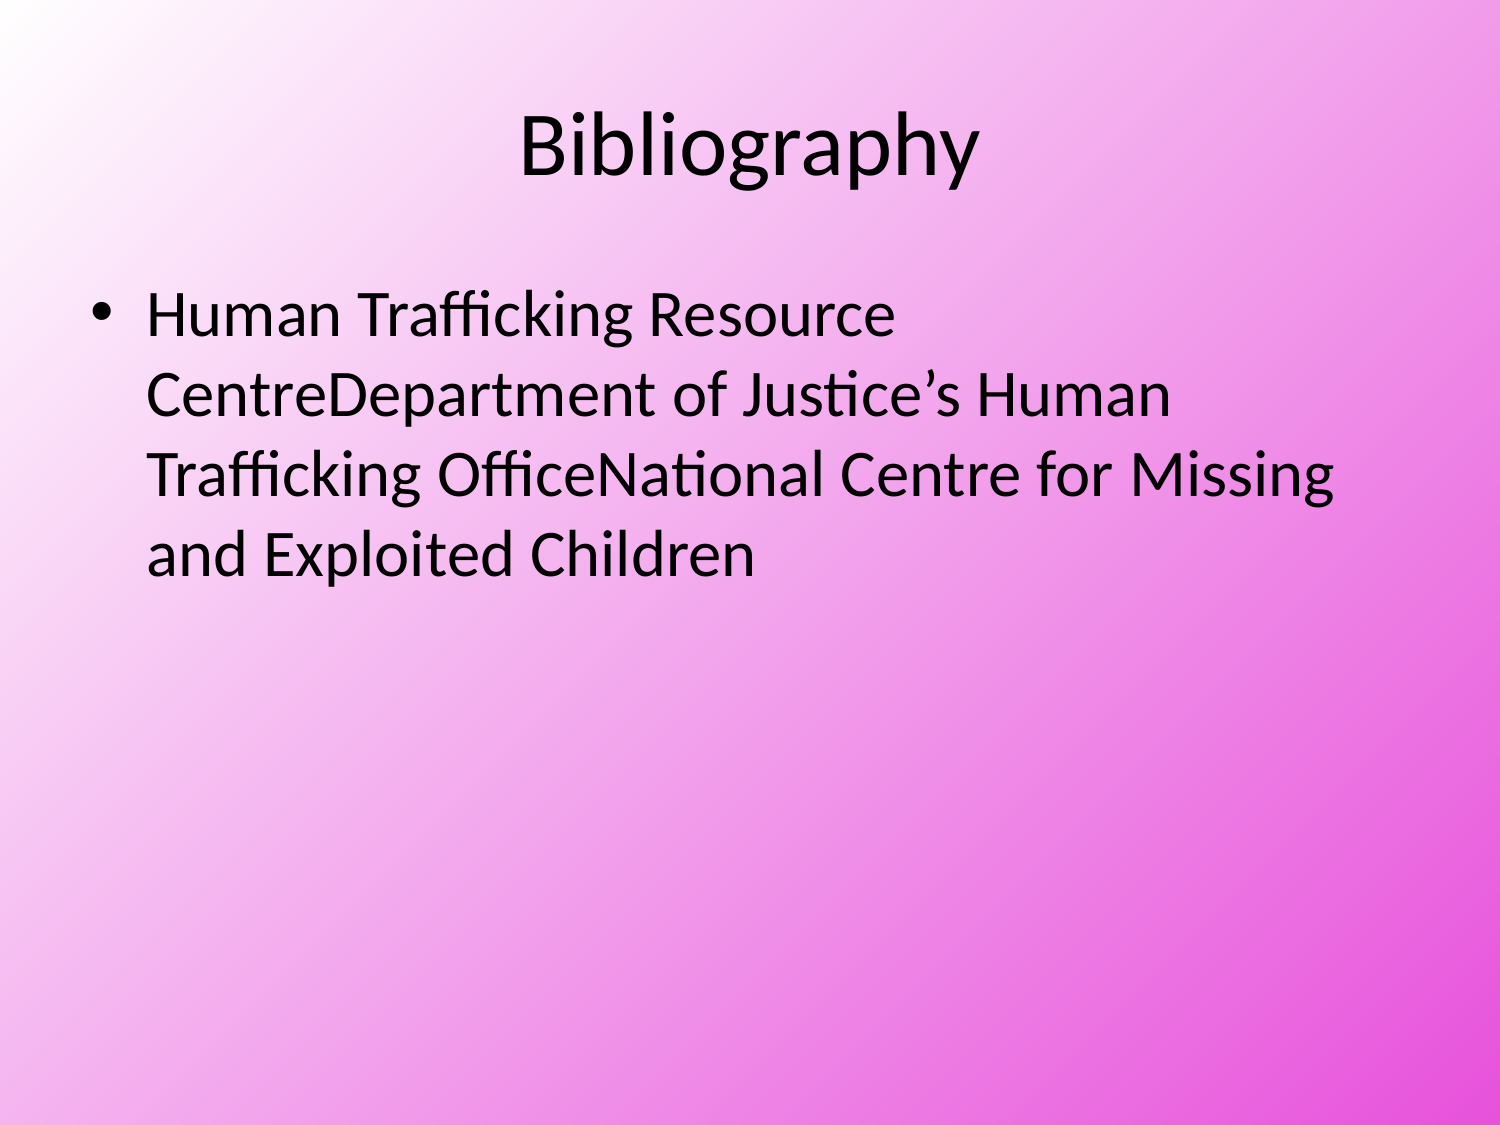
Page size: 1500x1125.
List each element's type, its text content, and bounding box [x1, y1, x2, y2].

list Human Trafficking Resource CentreDepartment of Justice’s Human Trafficking OfficeNational Centre for Missing and Exploited Children [75, 262, 1425, 1005]
title Bibliography [75, 45, 1425, 233]
